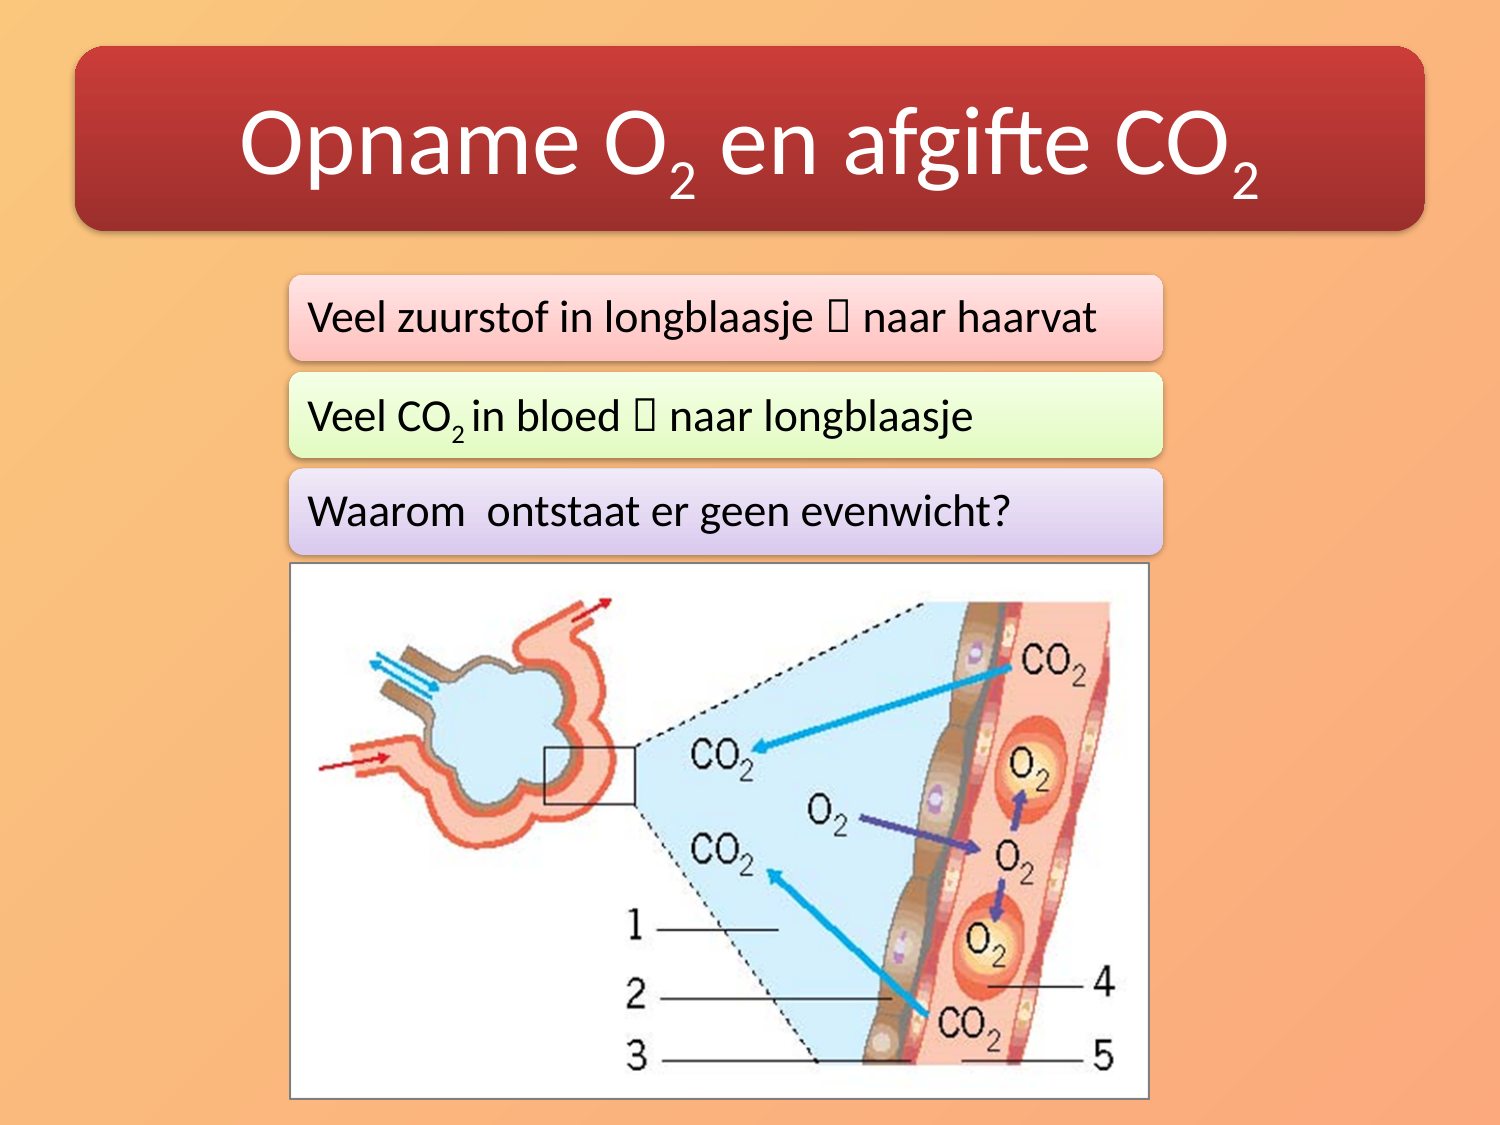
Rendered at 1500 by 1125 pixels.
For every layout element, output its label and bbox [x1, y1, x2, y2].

picture [289, 562, 1150, 1100]
list [288, 255, 1164, 575]
text_box [74, 44, 1426, 233]
